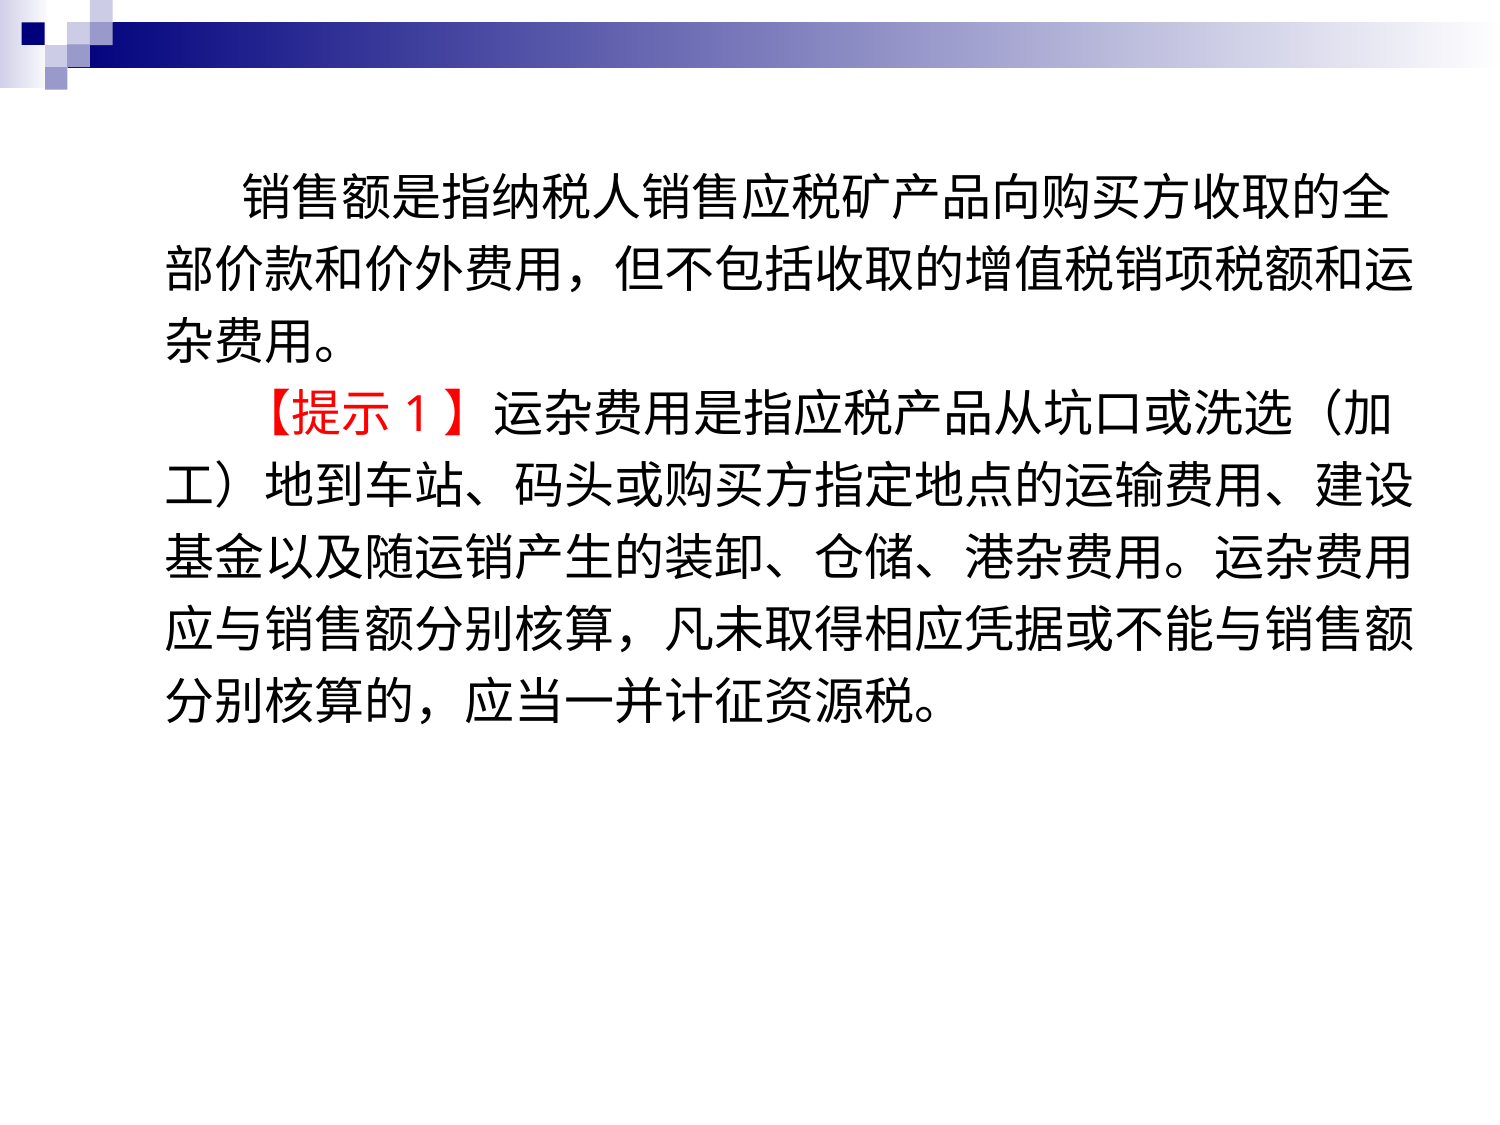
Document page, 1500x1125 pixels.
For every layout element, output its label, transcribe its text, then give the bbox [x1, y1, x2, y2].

text_box 销售额是指纳税人销售应税矿产品向购买方收取的全部价款和价外费用，但不包括收取的增值税销项税额和运杂费用。 【提示1】运杂费用是指应税产品从坑口或洗选（加工）地到车站、码头或购买方指定地点的运输费用、建设基金以及随运销产生的装卸、仓储、港杂费用。运杂费用应与销售额分别核算，凡未取得相应凭据或不能与销售额分别核算的，应当一并计征资源税。 [149, 146, 1435, 737]
